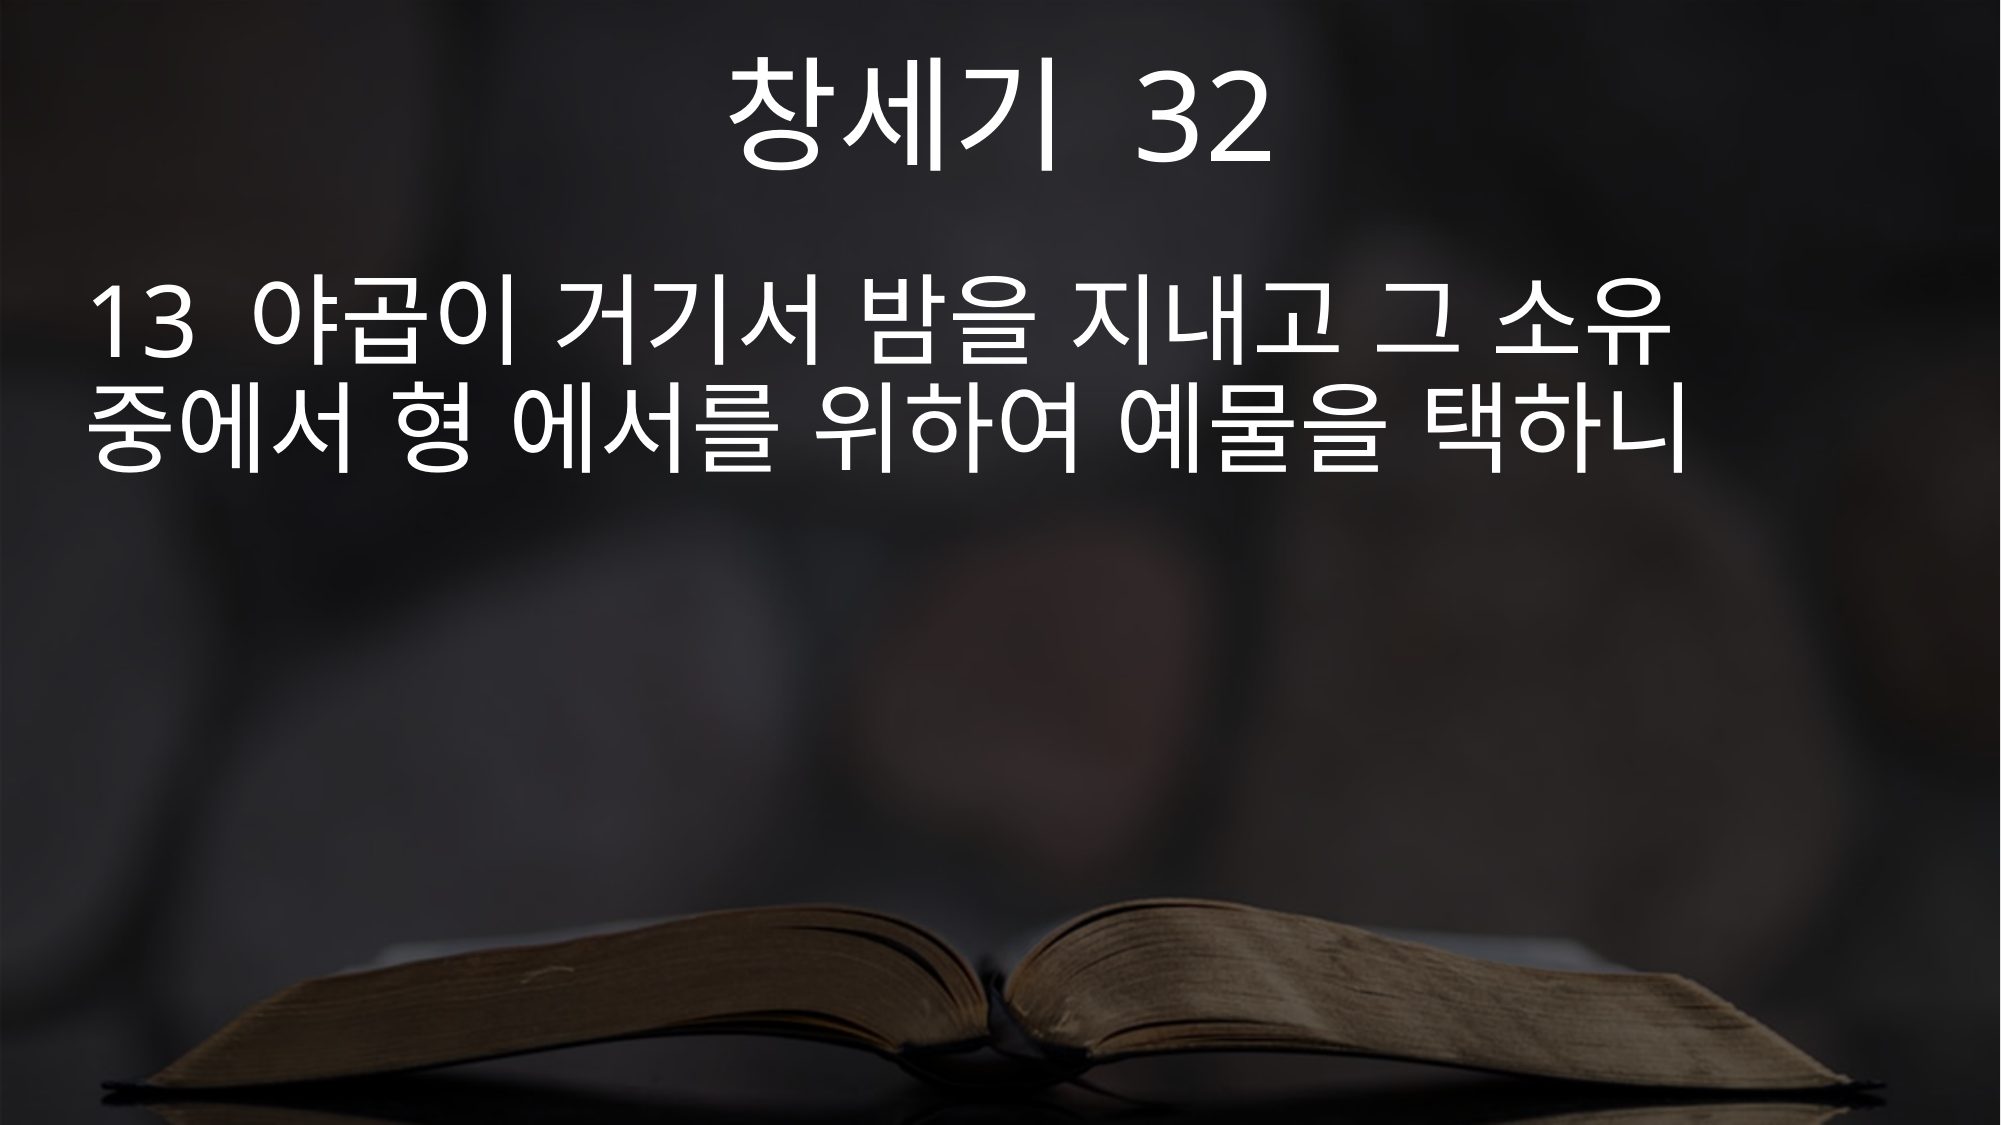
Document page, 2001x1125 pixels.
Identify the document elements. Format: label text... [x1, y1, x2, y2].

picture [0, 0, 2001, 1125]
footer 창세기 32 [0, 32, 2000, 192]
list 13 야곱이 거기서 밤을 지내고 그 소유 중에서 형 에서를 위하여 예물을 택하니 [69, 263, 1953, 423]
